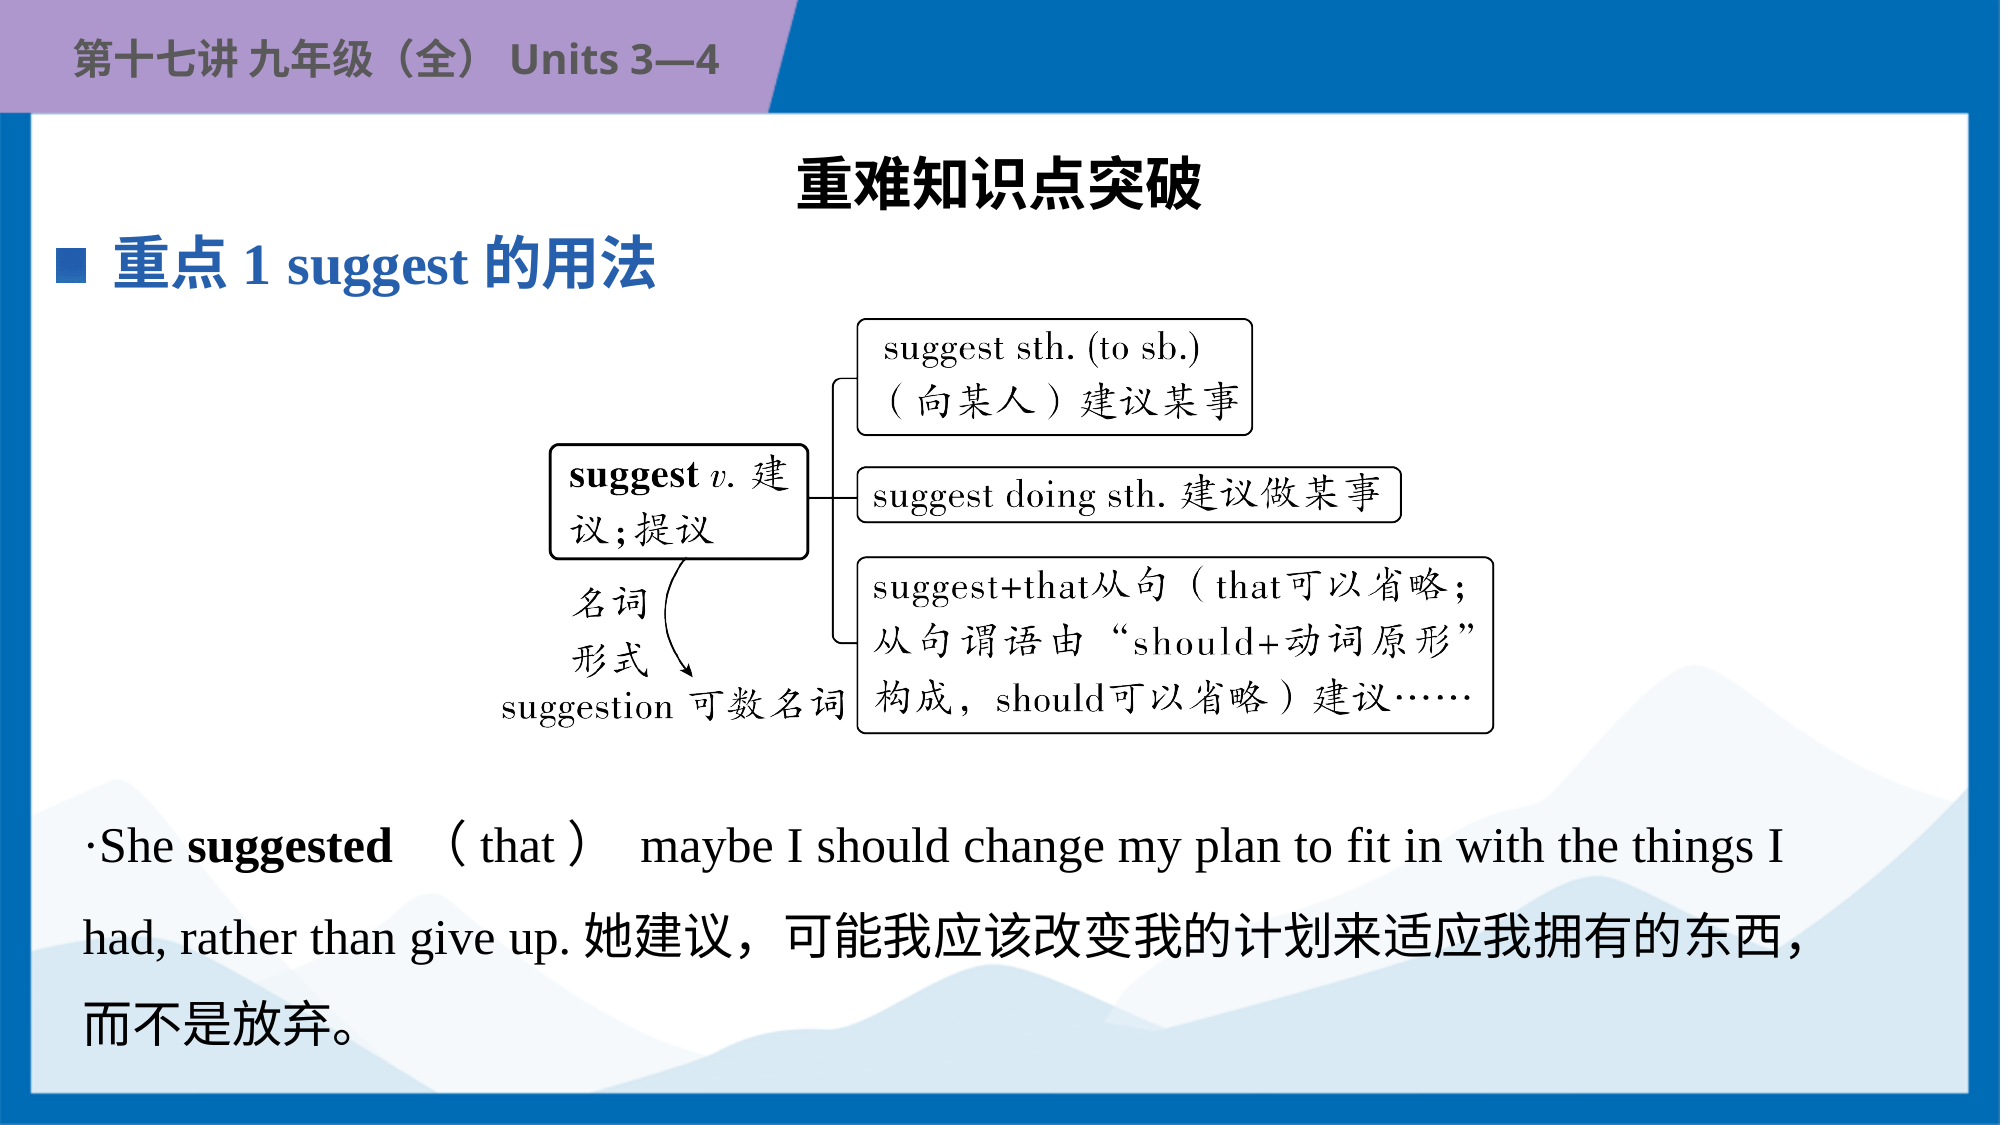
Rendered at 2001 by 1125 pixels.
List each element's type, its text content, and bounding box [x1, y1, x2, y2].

text_box ·She suggested （that） maybe I should change my plan to fit in with the things I had, rather than give up.她建议，可能我应该改变我的计划来适应我拥有的东西， 而不是放弃。 [82, 781, 1917, 1043]
picture [0, 0, 2000, 1125]
text_box 重难知识点突破 [82, 146, 1917, 217]
text_box 重点1 suggest的用法 [112, 225, 1917, 296]
